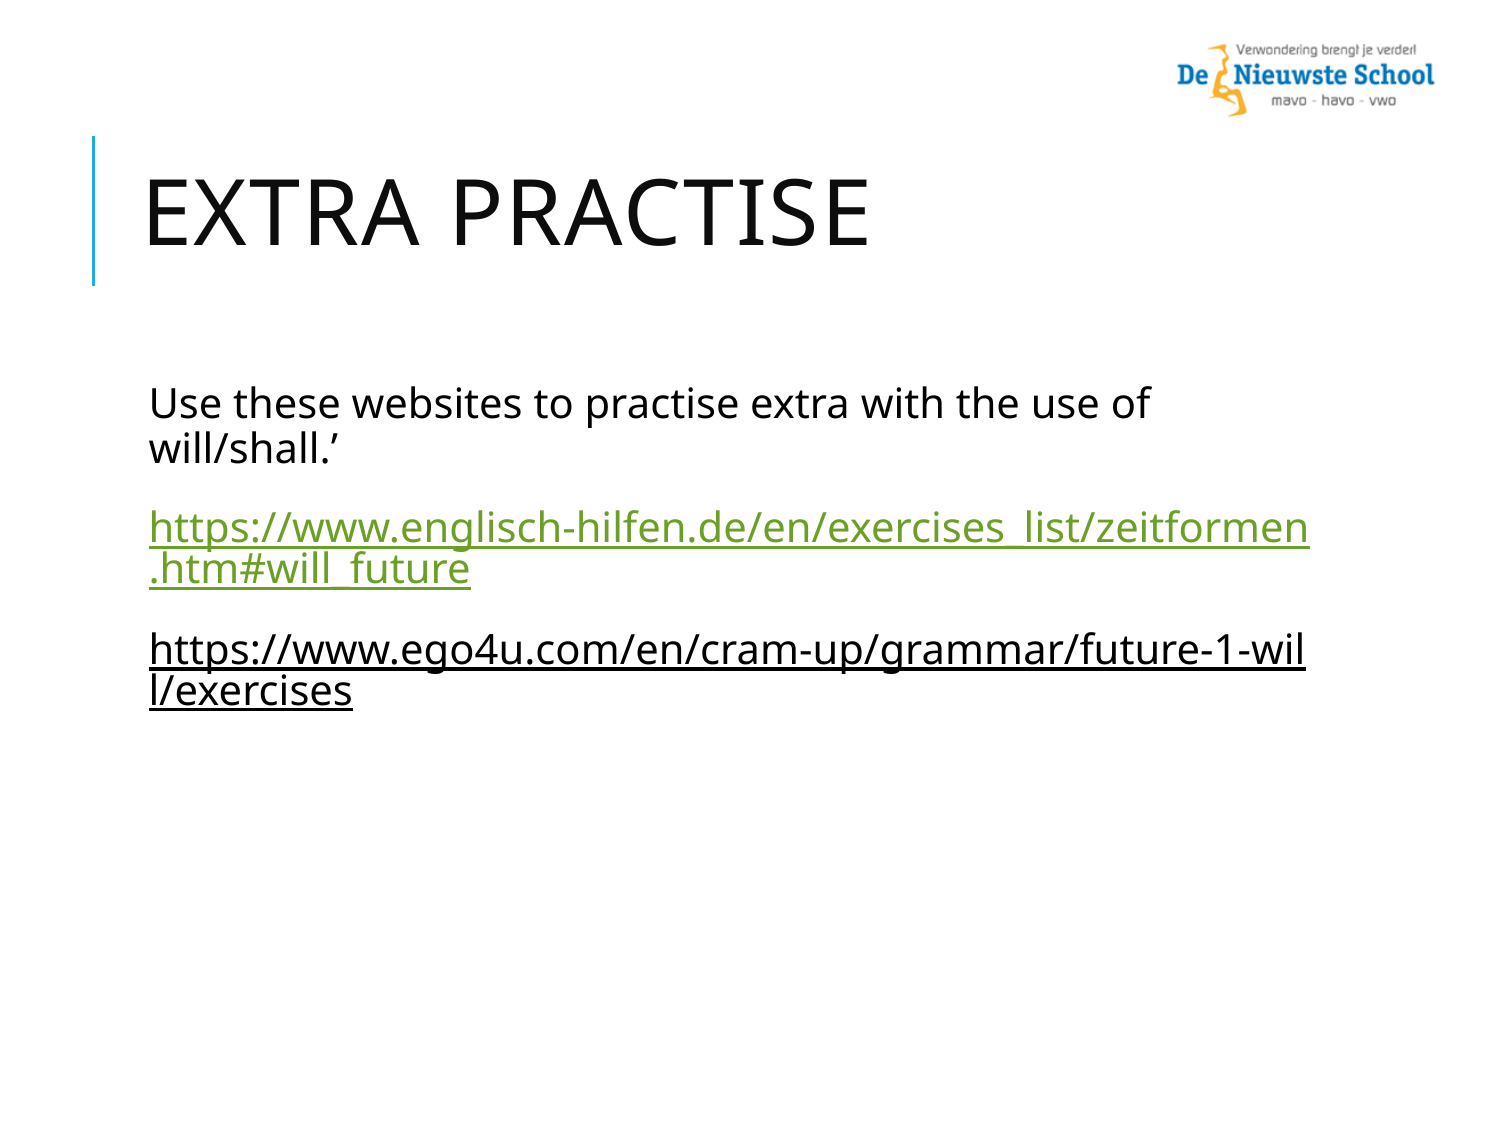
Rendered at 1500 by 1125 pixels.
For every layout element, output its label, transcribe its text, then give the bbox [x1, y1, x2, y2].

title Extra practise [126, 96, 1322, 342]
list Use these websites to practise extra with the use of will/shall.’ https://www.englisch-hilfen.de/en/exercises_list/zeitformen.htm#will_future https://www.ego4u.com/en/cram-up/grammar/future-1-will/exercises [126, 375, 1322, 1035]
picture [1174, 18, 1437, 139]
